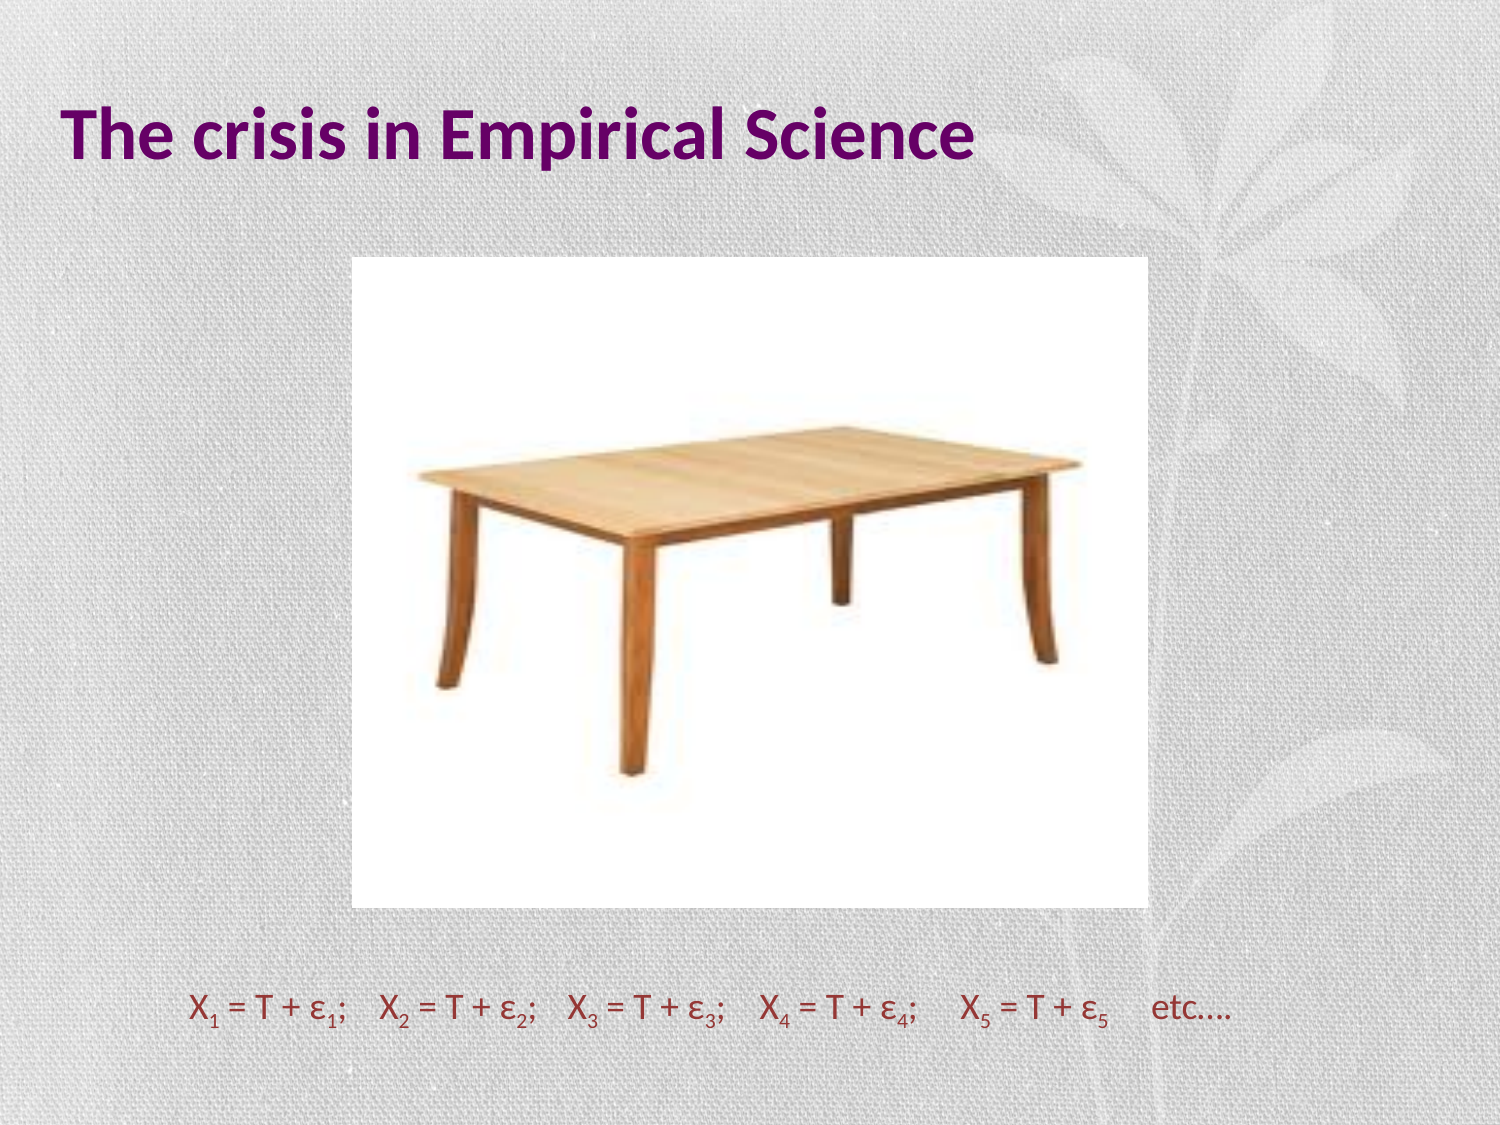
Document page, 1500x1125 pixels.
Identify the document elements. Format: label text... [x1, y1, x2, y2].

list [34, 183, 1445, 255]
title The crisis in Empirical Science [45, 61, 1500, 183]
list [34, 918, 1445, 1056]
picture [0, 257, 1500, 908]
text_box X1 = Τ + ε1; X2 = Τ + ε2; X3 = Τ + ε3; X4 = Τ + ε4; X5 = Τ + ε5 etc…. [174, 974, 1428, 1041]
